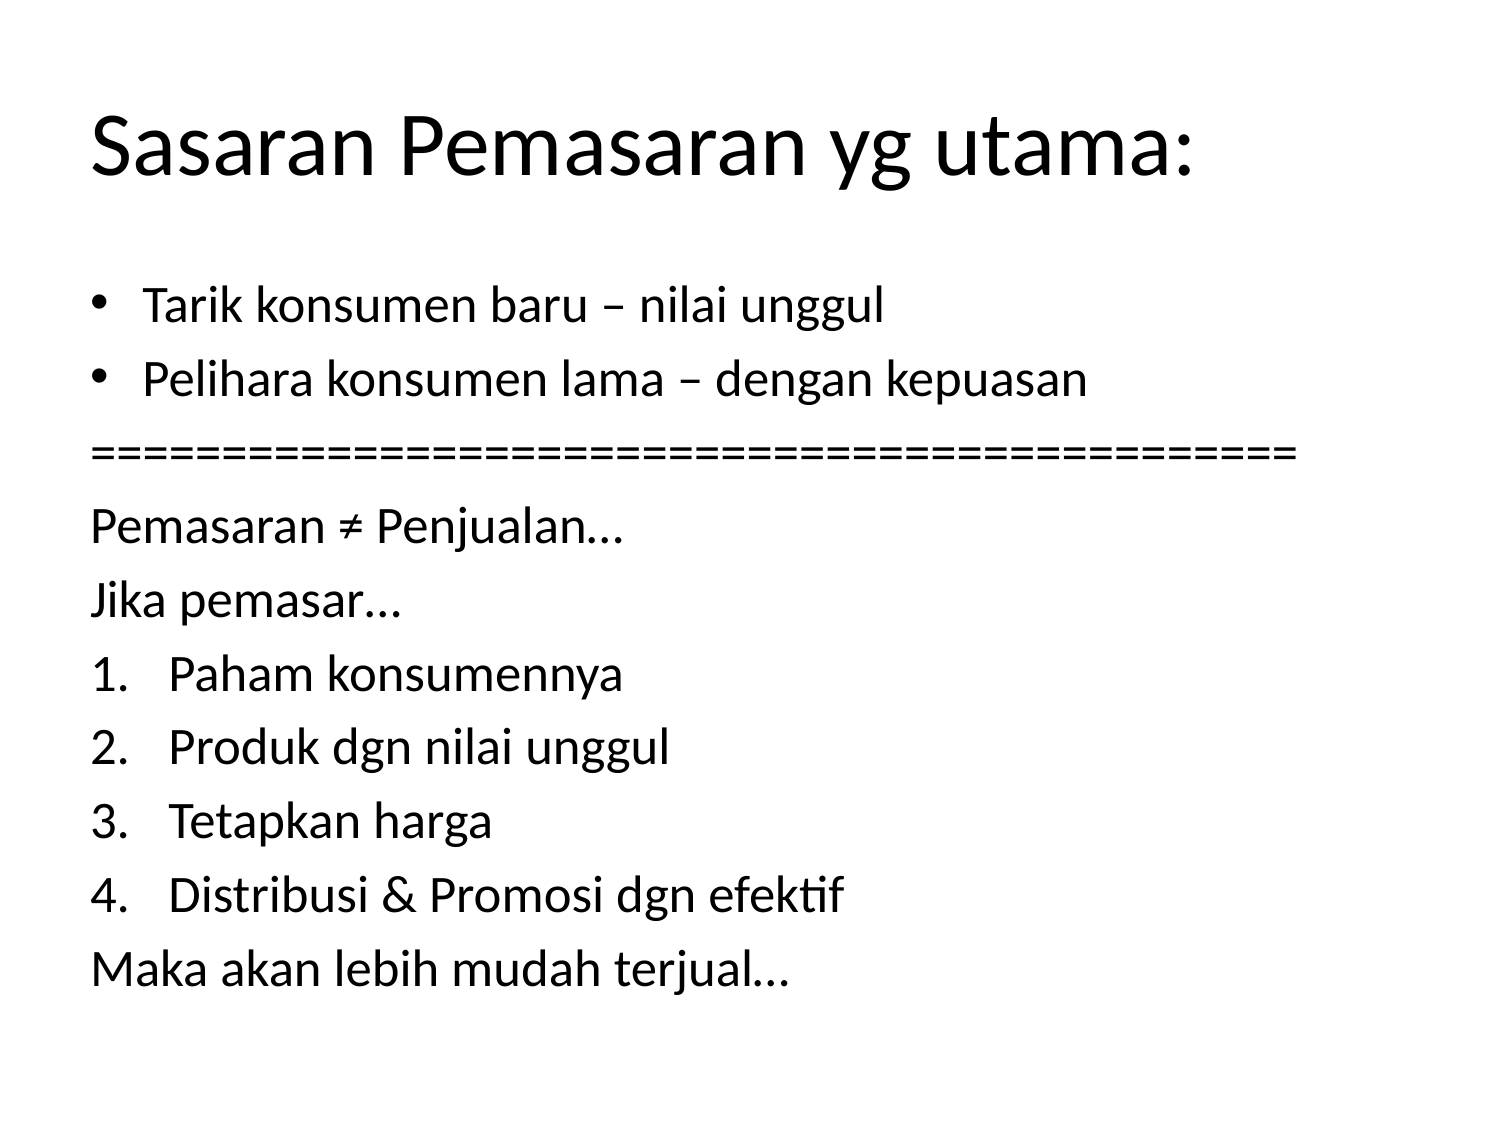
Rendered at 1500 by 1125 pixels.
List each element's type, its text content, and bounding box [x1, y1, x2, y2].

list Tarik konsumen baru – nilai unggul Pelihara konsumen lama – dengan kepuasan ============================================== Pemasaran ≠ Penjualan… Jika pemasar… Paham konsumennya Produk dgn nilai unggul Tetapkan harga Distribusi & Promosi dgn efektif Maka akan lebih mudah terjual… [75, 262, 1425, 1005]
title Sasaran Pemasaran yg utama: [75, 45, 1425, 233]
